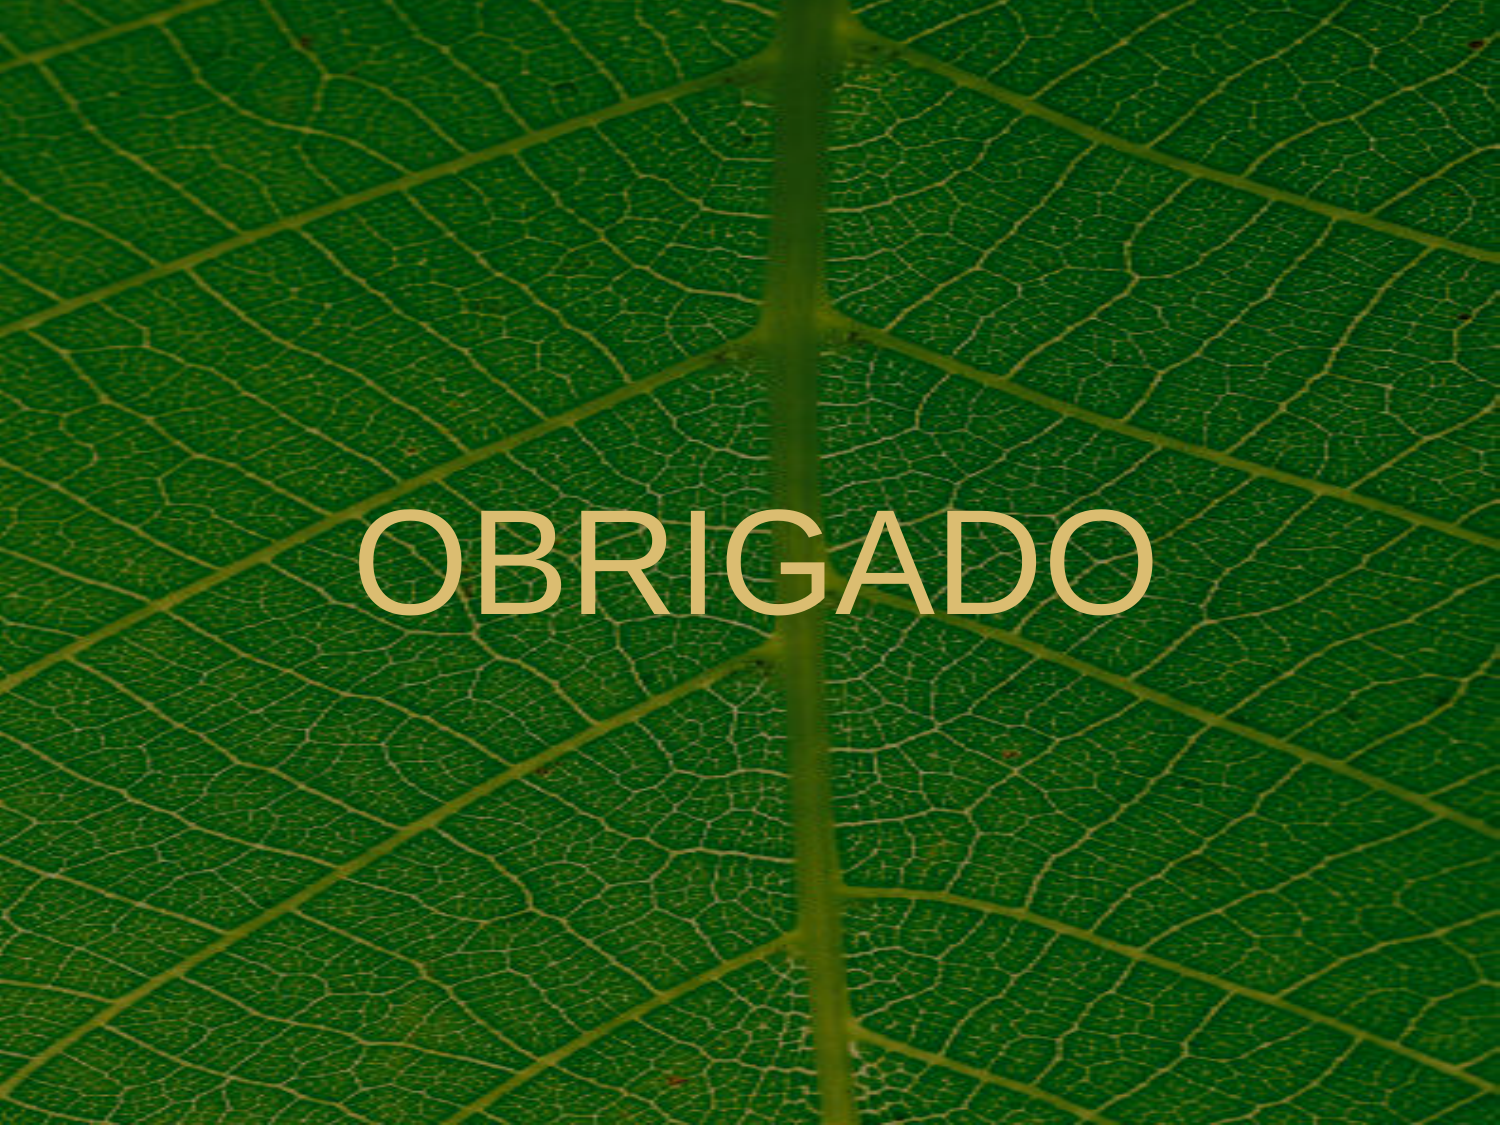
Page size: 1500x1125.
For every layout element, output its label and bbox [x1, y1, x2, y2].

list [0, 0, 1500, 1125]
